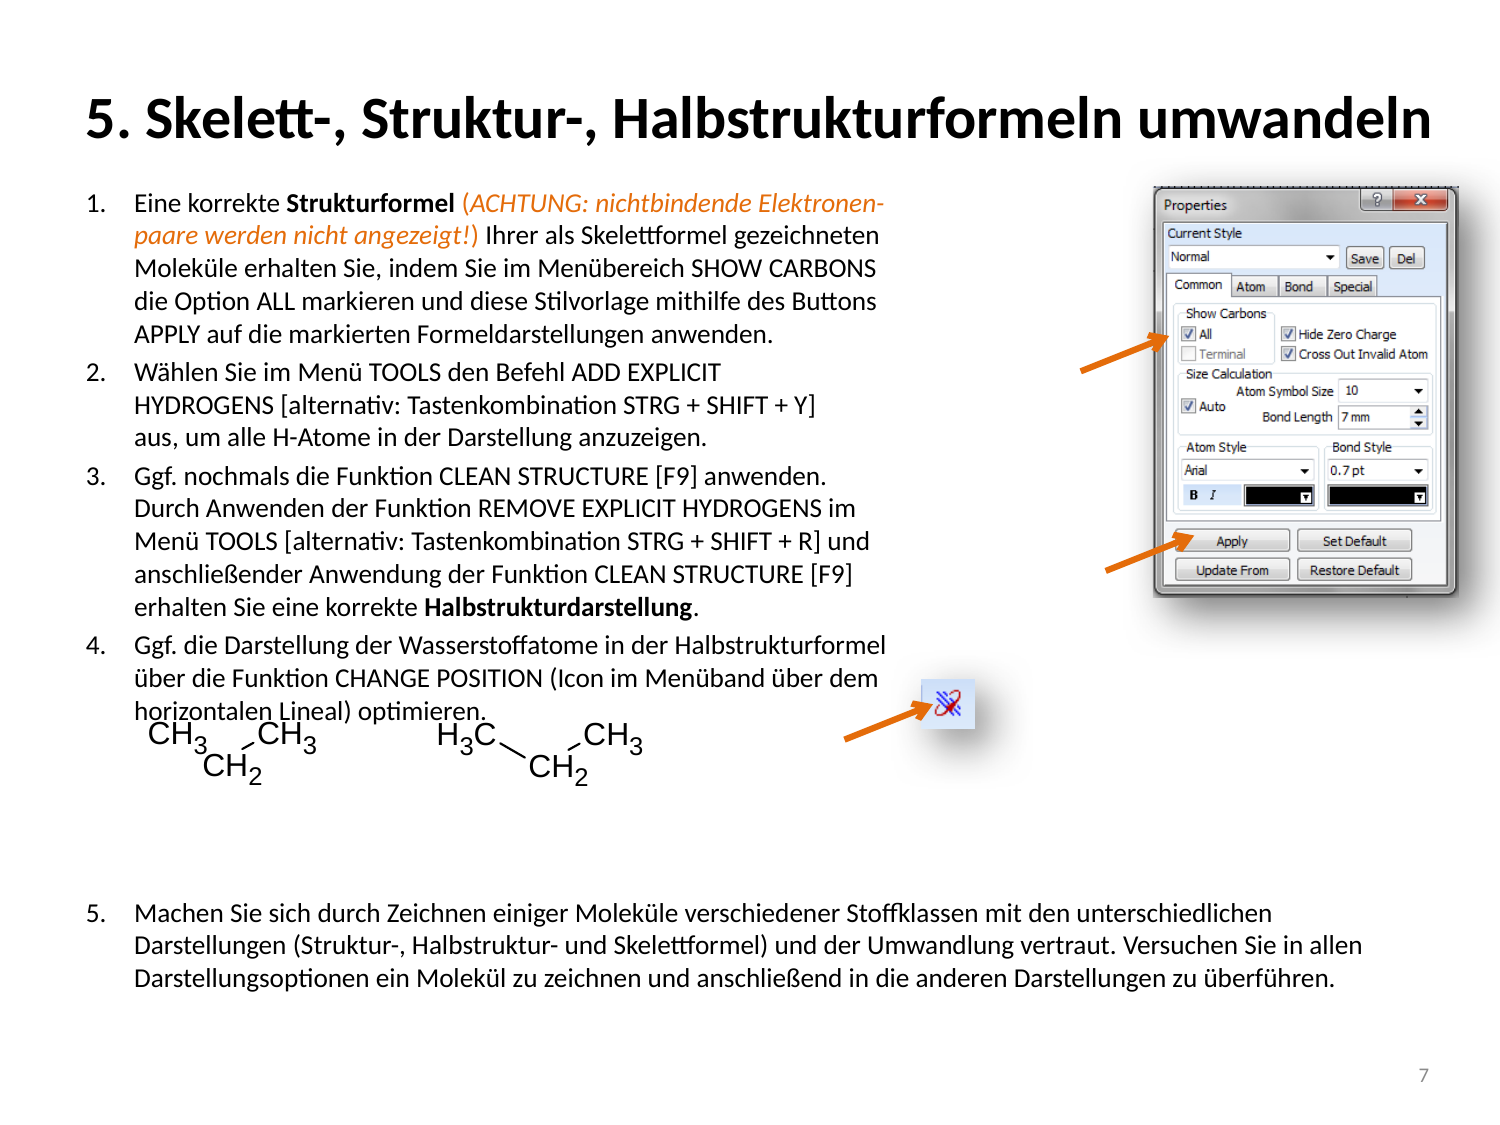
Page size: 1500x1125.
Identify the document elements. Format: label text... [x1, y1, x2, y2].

picture [1152, 185, 1460, 599]
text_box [844, 703, 934, 740]
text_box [1105, 535, 1195, 572]
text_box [147, 715, 644, 793]
picture [920, 679, 975, 729]
list Eine korrekte Strukturformel (ACHTUNG: nichtbindende Elektronen- paare werden nicht angezeigt!) Ihrer als Skelettformel gezeichneten Moleküle erhalten Sie, indem Sie im Menübereich SHOW CARBONS die Option ALL markieren und diese Stilvorlage mithilfe des Buttons APPLY auf die markierten Formeldarstellungen anwenden. Wählen Sie im Menü TOOLS den Befehl ADD EXPLICIT HYDROGENS [alternativ: Tastenkombination STRG + SHIFT + Y] aus, um alle H-Atome in der Darstellung anzuzeigen. Ggf. nochmals die Funktion CLEAN STRUCTURE [F9] anwenden. Durch Anwenden der Funktion REMOVE EXPLICIT HYDROGENS im Menü TOOLS [alternativ: Tastenkombination STRG + SHIFT + R] und anschließender Anwendung der Funktion CLEAN STRUCTURE [F9] erhalten Sie eine korrekte Halbstrukturdarstellung. Ggf. die Darstellung der Wasserstoffatome in der Halbstrukturformel über die Funktion CHANGE POSITION (Icon im Menüband über dem horizontalen Lineal) optimieren. Machen Sie sich durch Zeichnen einiger Moleküle verschiedener Stoffklassen mit den unterschiedlichen Darstellungen (Struktur-, Halbstruktur- und Skelettformel) und der Umwandlung vertraut. Versuchen Sie in allen Darstellungsoptionen ein Molekül zu zeichnen und anschließend in die anderen Darstellungen zu überführen. [70, 177, 1430, 1004]
slide_number 7 [1311, 1051, 1430, 1087]
title 5. Skelett-, Struktur-, Halbstrukturformeln umwandeln [70, 70, 1471, 160]
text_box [1080, 335, 1170, 372]
